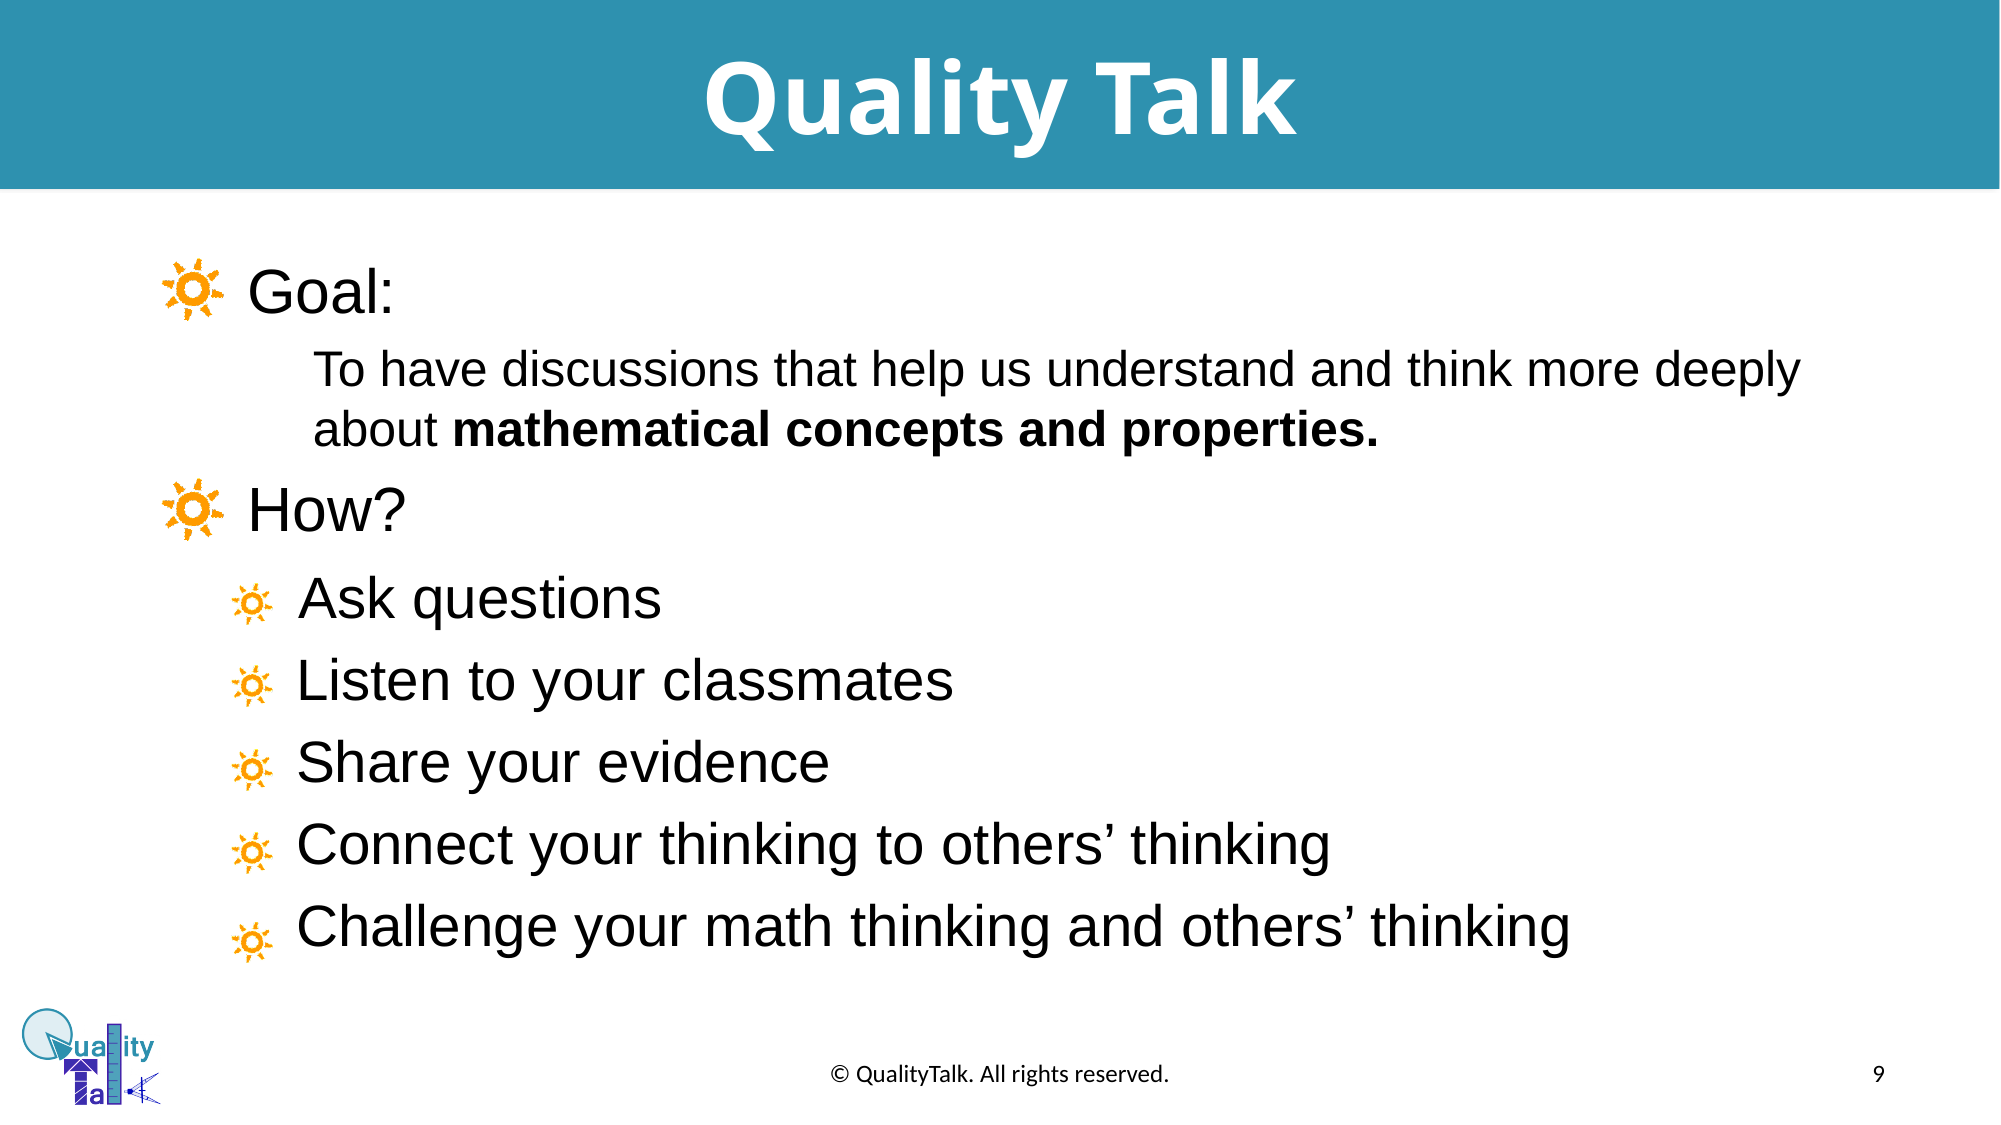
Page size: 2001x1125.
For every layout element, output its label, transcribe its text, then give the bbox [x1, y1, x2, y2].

picture [0, 994, 217, 1125]
picture [226, 917, 277, 967]
text_box Quality Talk [0, 0, 2000, 191]
picture [226, 578, 277, 629]
slide_number 9 [1851, 1042, 1900, 1103]
picture [226, 827, 277, 878]
text_box Goal: To have discussions that help us understand and think more deeply about mathematical concepts and properties. How? Ask questions Listen to your classmates Share your evidence Connect your thinking to others’ thinking Challenge your math thinking and others’ thinking [232, 243, 1851, 1125]
picture [226, 744, 277, 795]
picture [154, 251, 230, 327]
picture [154, 471, 230, 547]
picture [226, 660, 277, 711]
